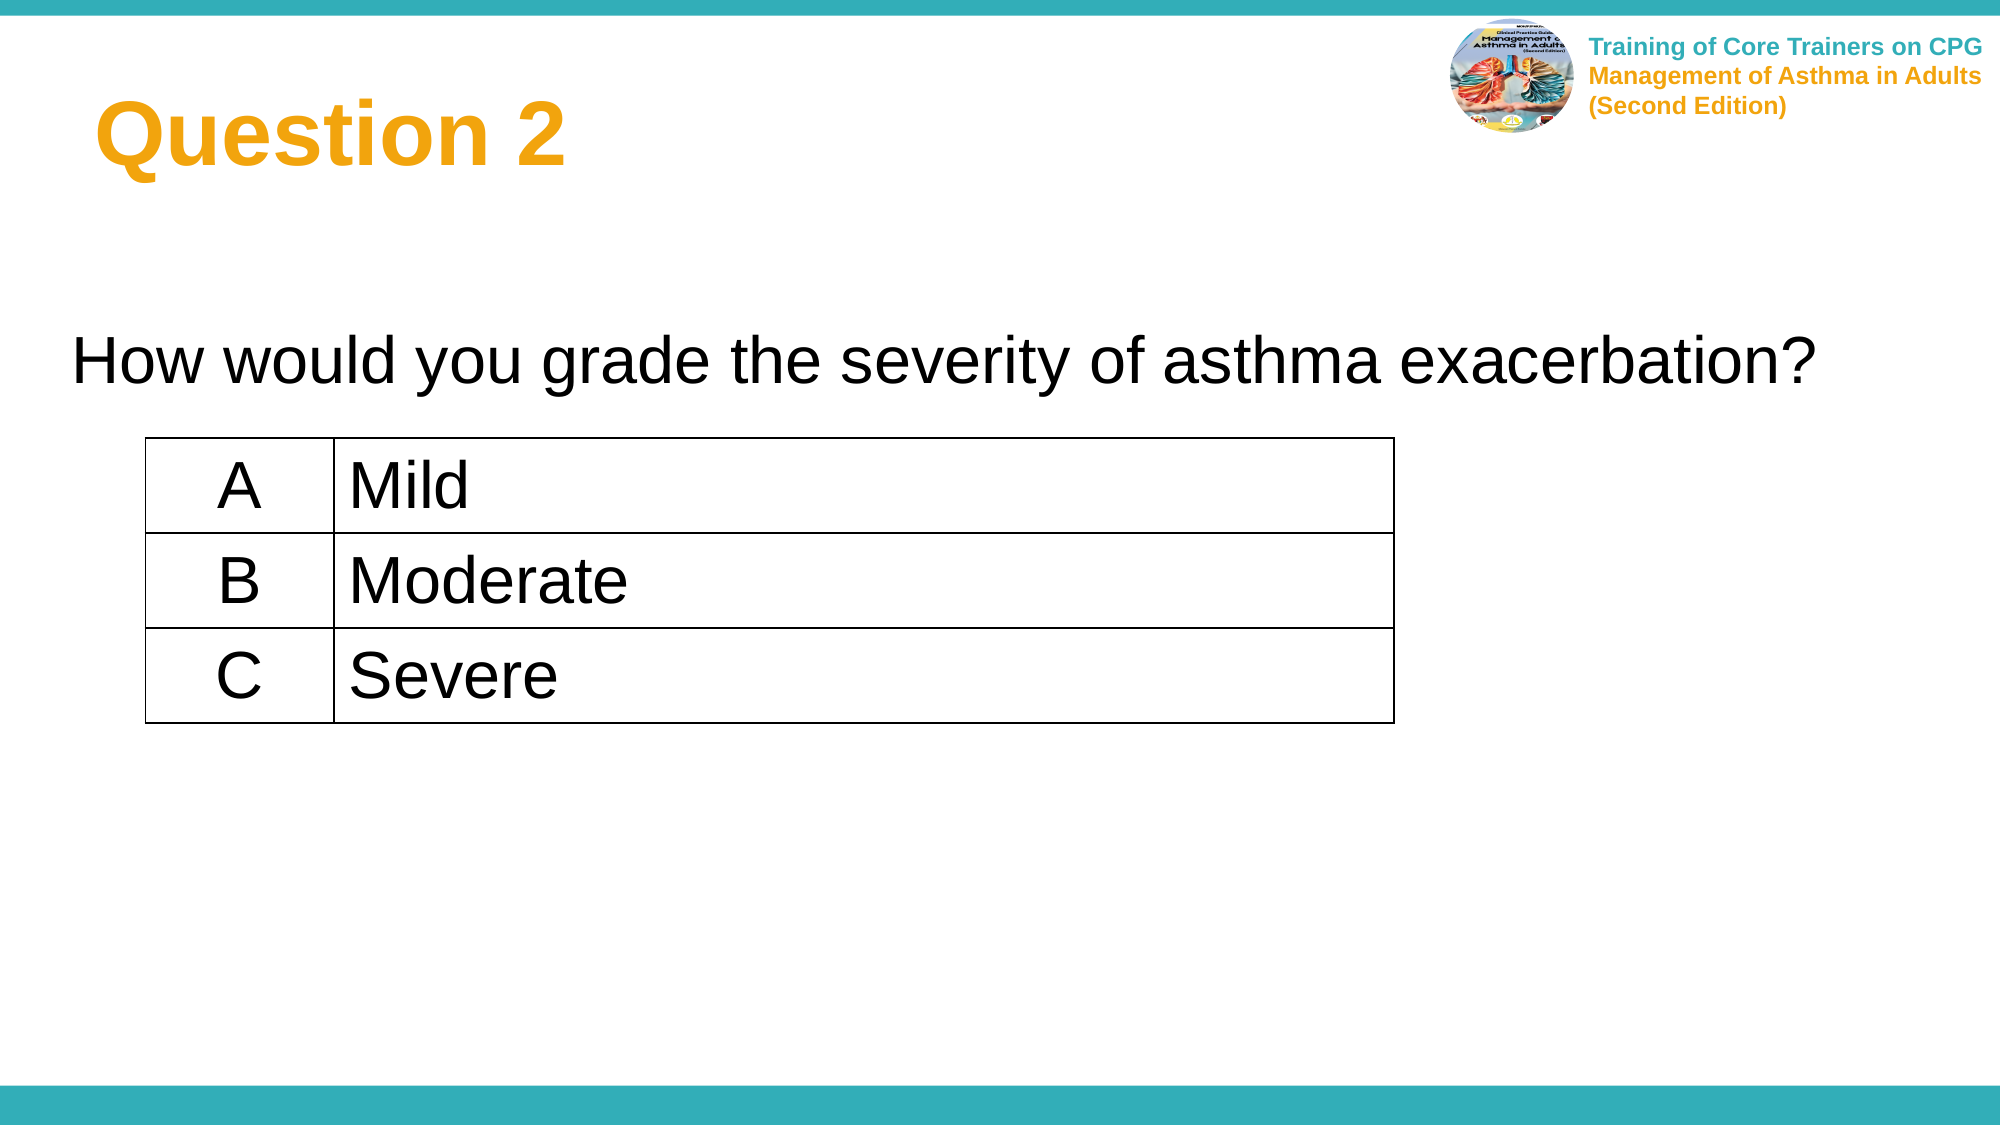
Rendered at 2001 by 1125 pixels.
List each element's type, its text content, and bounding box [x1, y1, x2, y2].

table_header A [146, 439, 333, 532]
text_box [1449, 18, 2000, 133]
table_header Mild [335, 439, 1393, 532]
text_box How would you grade the severity of asthma exacerbation? [56, 309, 1984, 405]
table_cell Moderate [335, 534, 1393, 627]
table_cell B [146, 534, 333, 627]
table_cell C [146, 629, 333, 722]
table_cell Severe [335, 629, 1393, 722]
list Question 2 [3, 65, 2000, 192]
